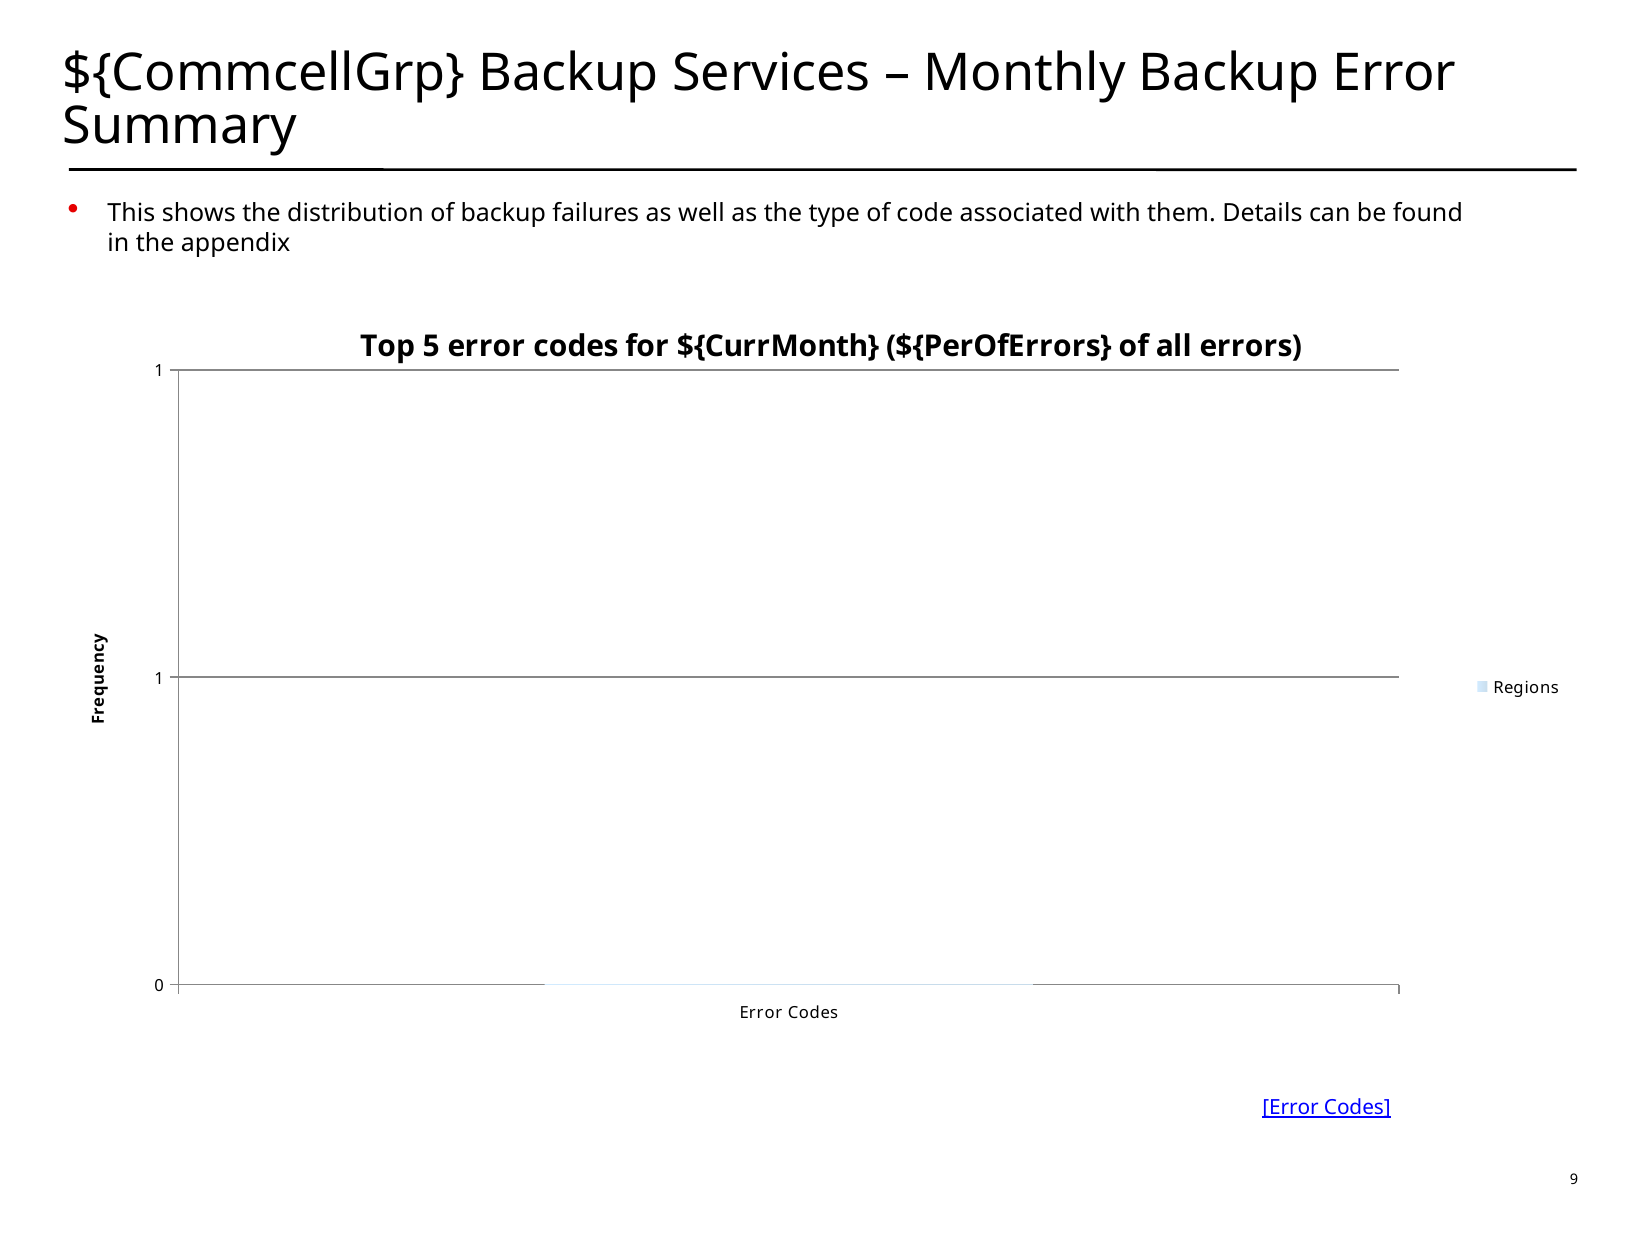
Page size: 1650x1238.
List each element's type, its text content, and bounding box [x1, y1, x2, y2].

title ${CommcellGrp} Backup Services – Monthly Backup Error Summary [62, 0, 1571, 155]
text_box [Error Codes] [1262, 1093, 1500, 1132]
slide_number 8 [1510, 1125, 1579, 1188]
chart [37, 293, 1626, 1028]
list This shows the distribution of backup failures as well as the type of code associated with them. Details can be found in the appendix [68, 196, 1484, 291]
